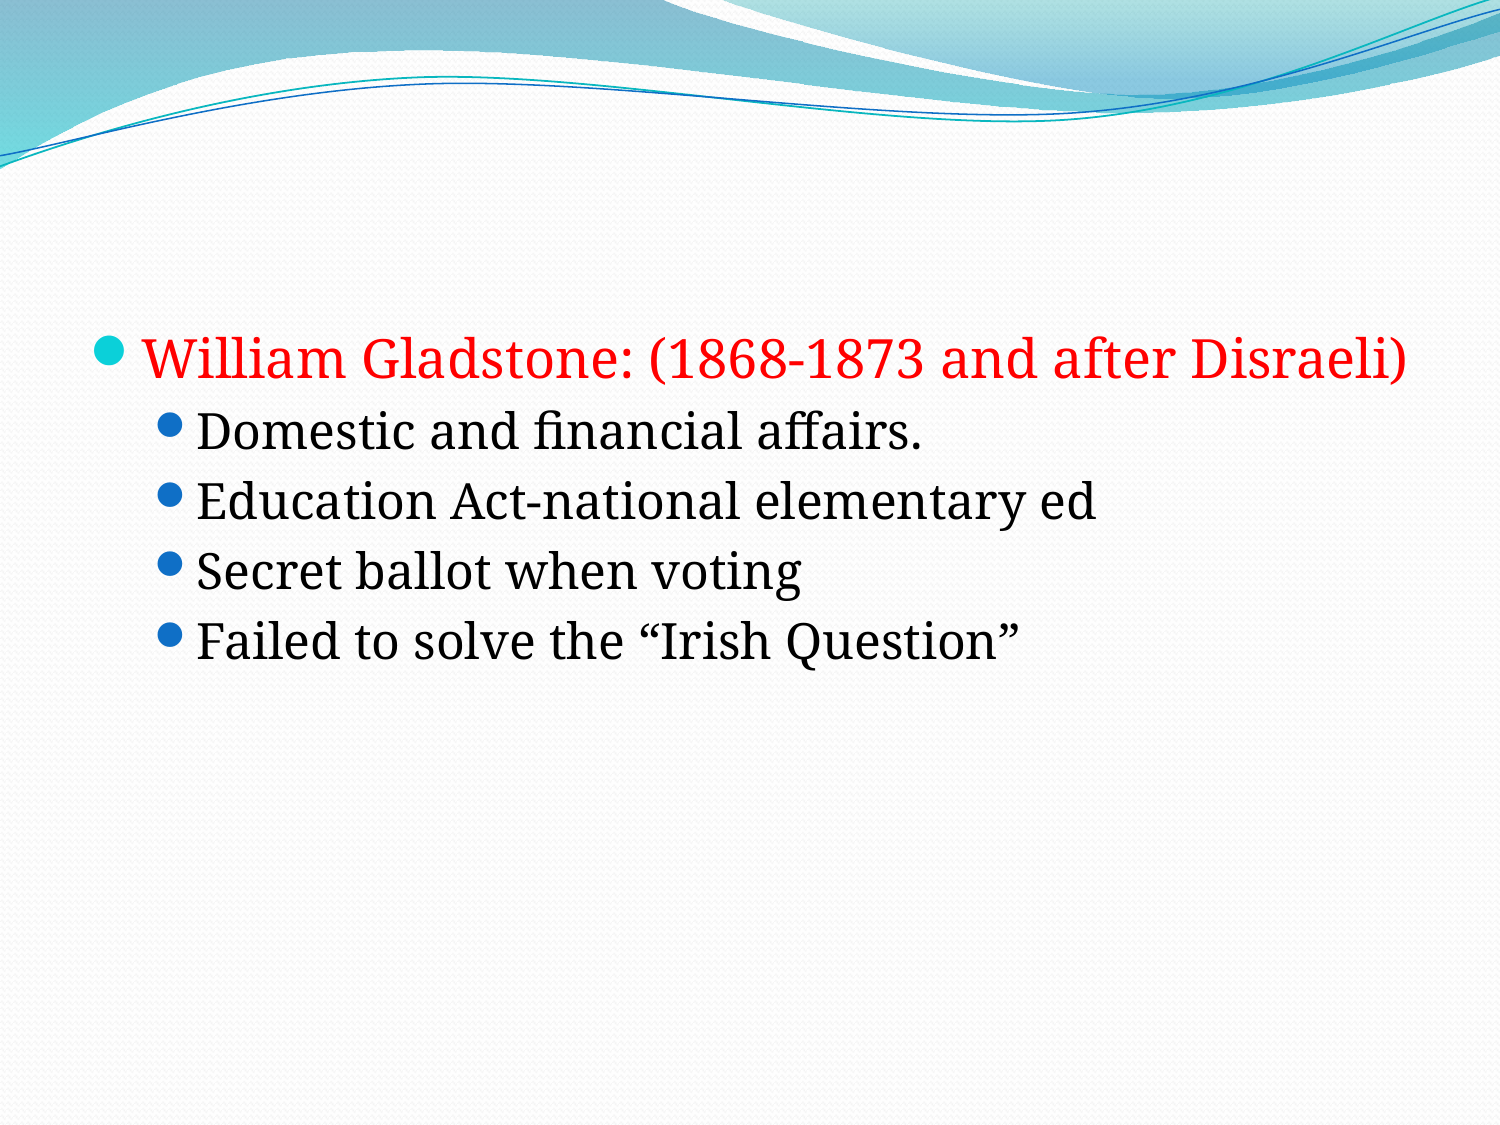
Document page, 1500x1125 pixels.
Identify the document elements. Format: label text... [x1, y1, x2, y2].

list William Gladstone: (1868-1873 and after Disraeli) Domestic and financial affairs. Education Act-national elementary ed Secret ballot when voting Failed to solve the “Irish Question” [75, 317, 1425, 1038]
